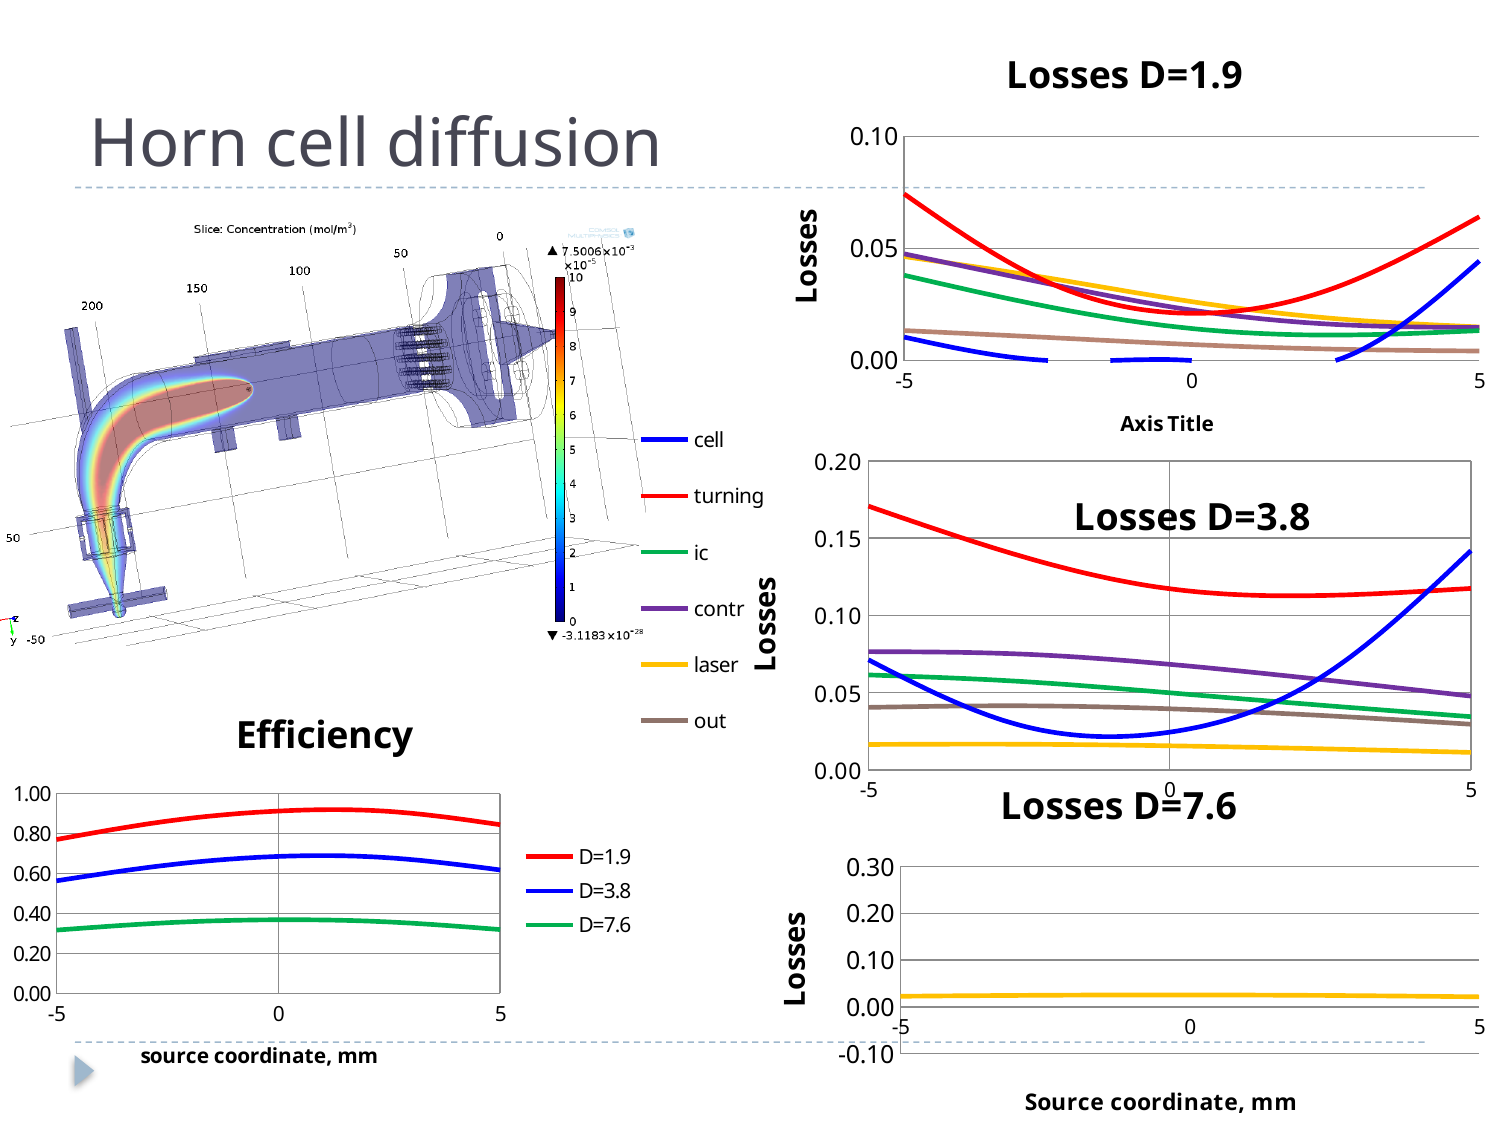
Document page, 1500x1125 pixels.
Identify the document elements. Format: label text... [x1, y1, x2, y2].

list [0, 219, 646, 646]
chart [0, 18, 1500, 1125]
title Horn cell diffusion [75, 24, 744, 188]
